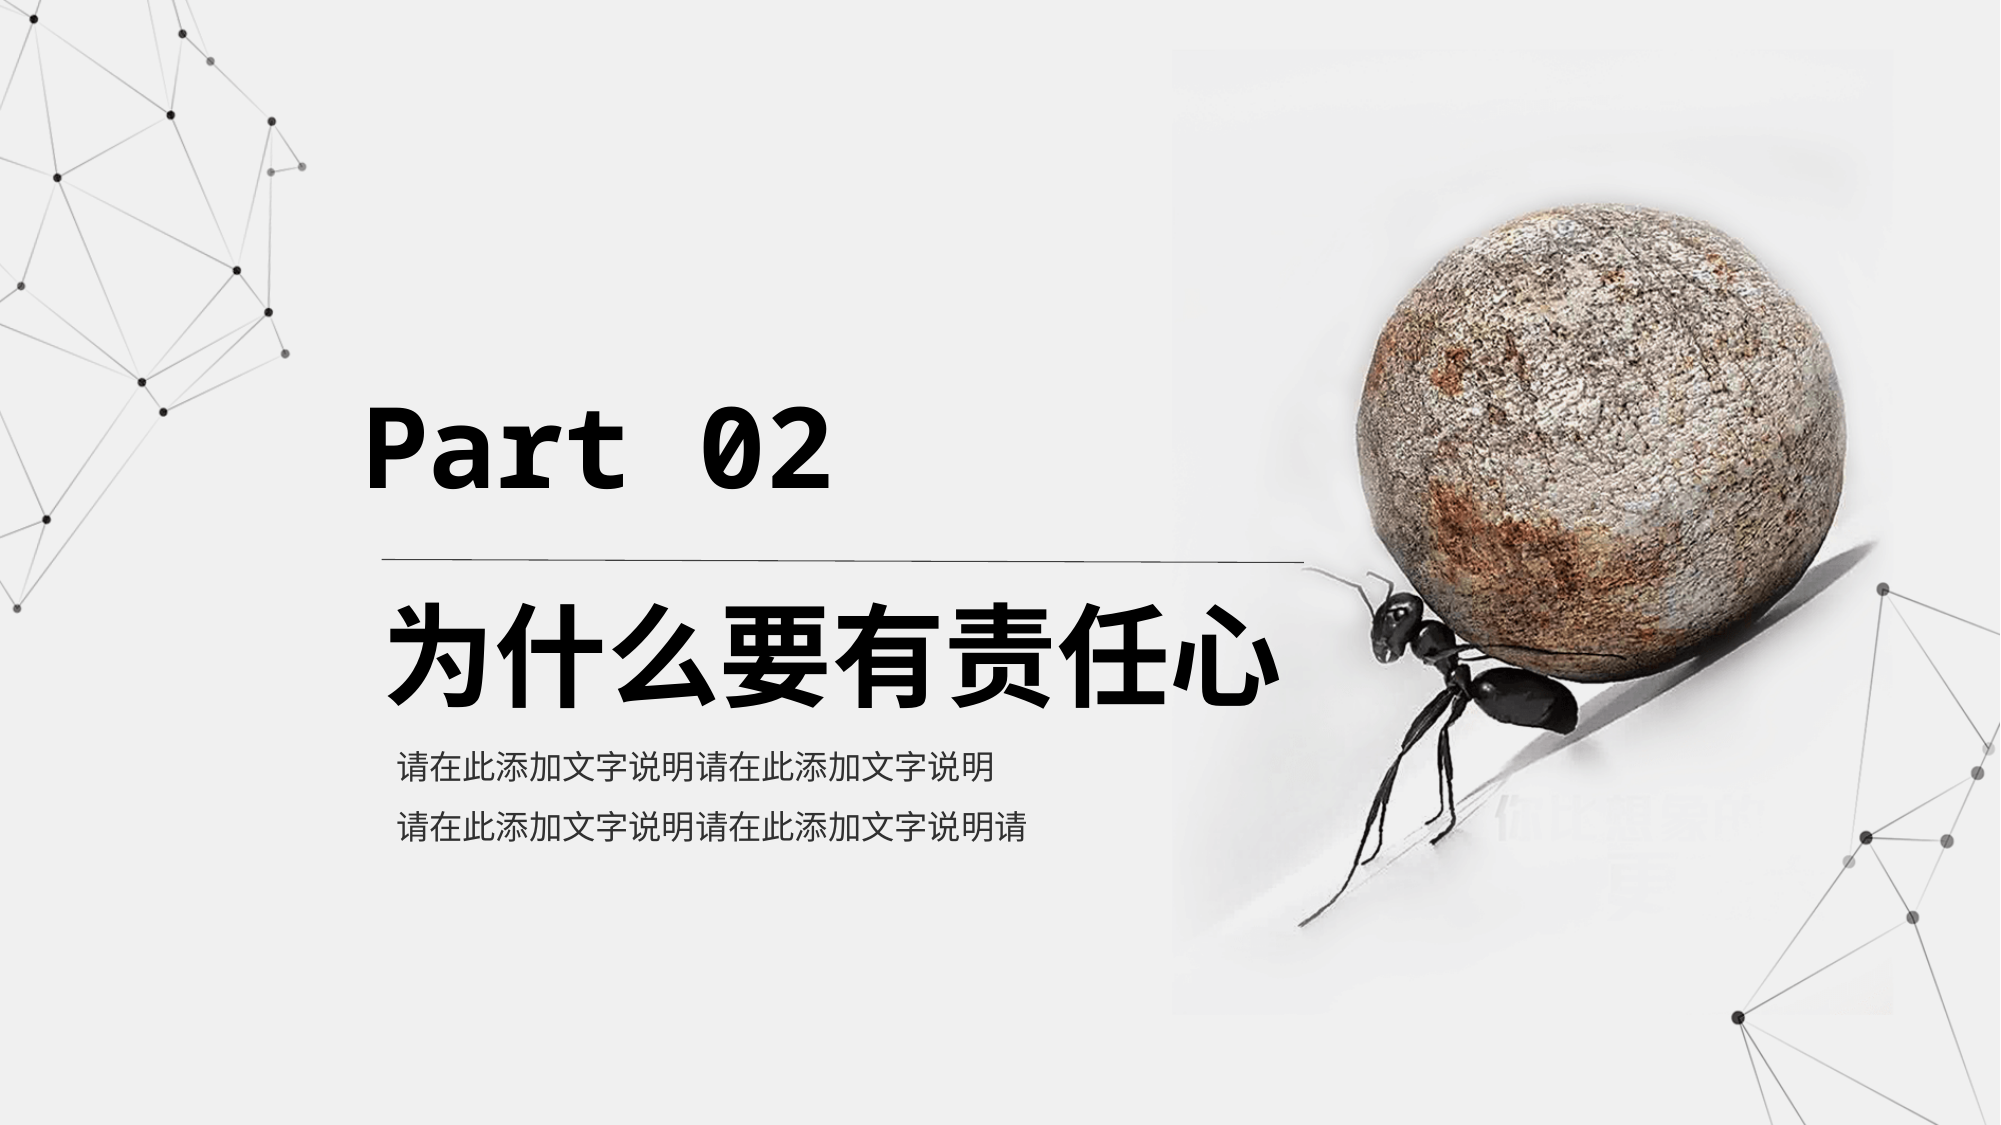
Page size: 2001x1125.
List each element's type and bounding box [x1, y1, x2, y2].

picture [0, 0, 2000, 1125]
text_box [381, 559, 1304, 563]
